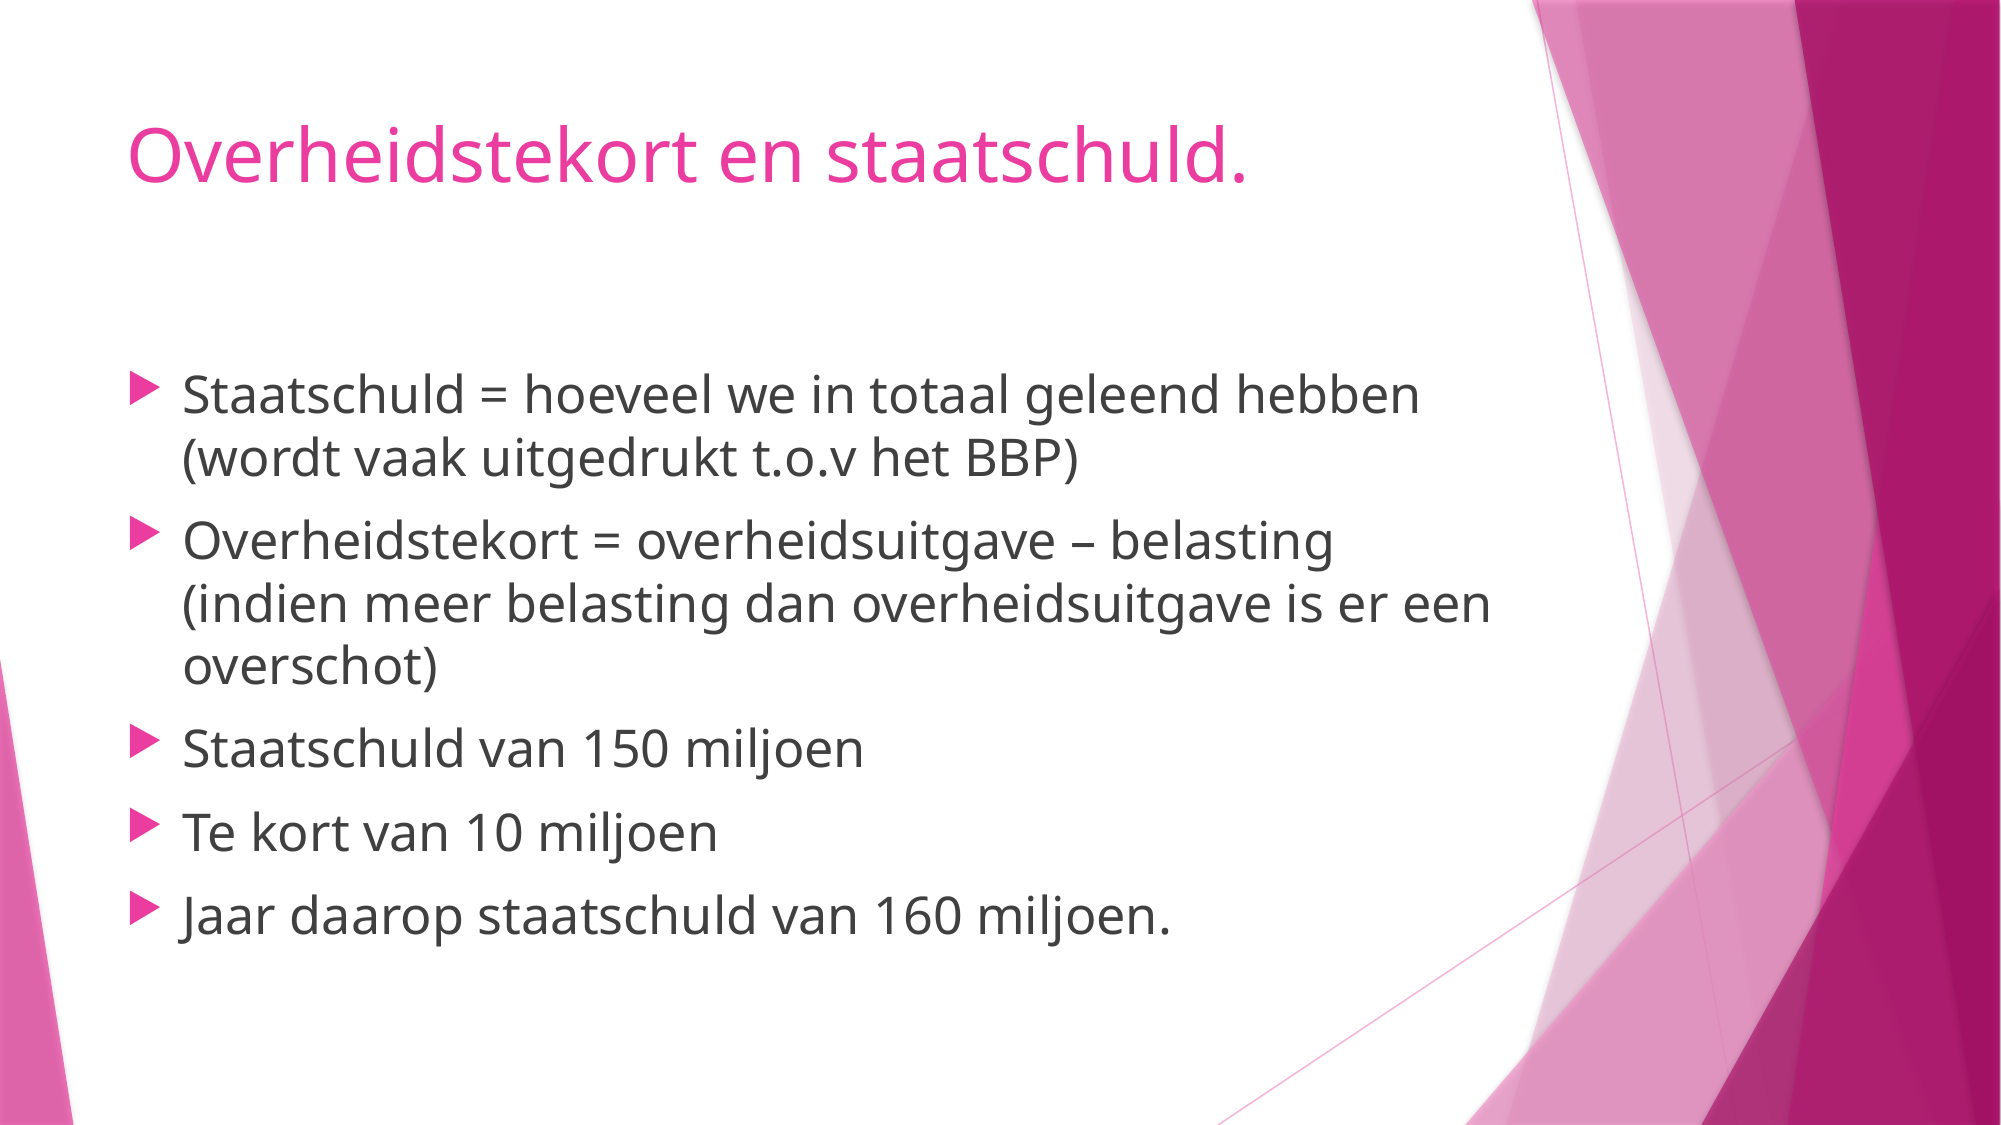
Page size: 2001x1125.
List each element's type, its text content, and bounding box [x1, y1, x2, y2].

title Overheidstekort en staatschuld. [111, 99, 1522, 317]
list Staatschuld = hoeveel we in totaal geleend hebben (wordt vaak uitgedrukt t.o.v het BBP) Overheidstekort = overheidsuitgave – belasting (indien meer belasting dan overheidsuitgave is er een overschot) Staatschuld van 150 miljoen Te kort van 10 miljoen Jaar daarop staatschuld van 160 miljoen. [111, 354, 1522, 992]
